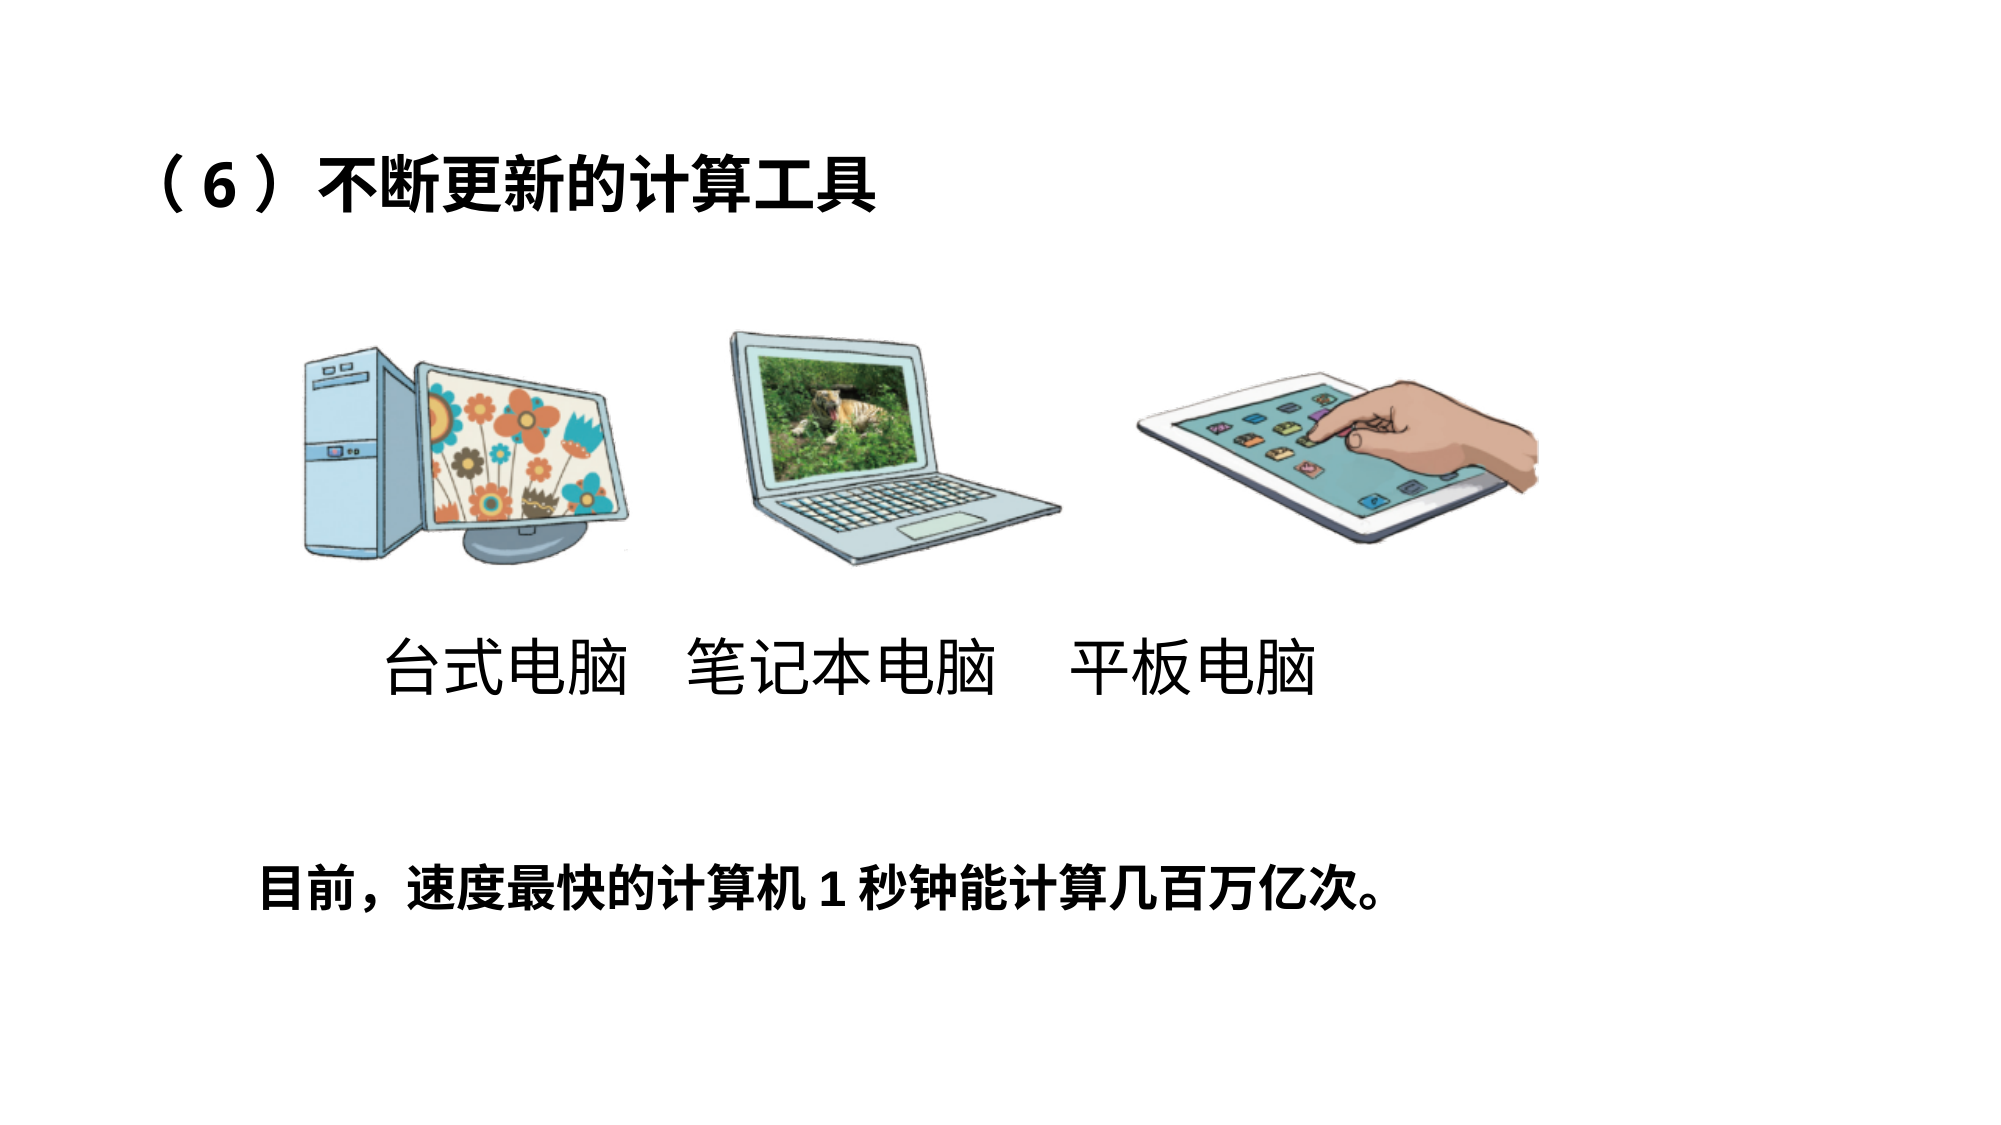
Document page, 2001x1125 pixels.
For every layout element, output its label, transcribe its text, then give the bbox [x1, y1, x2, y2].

picture [300, 319, 1542, 570]
text_box （6）不断更新的计算工具 [108, 135, 1090, 230]
text_box 台式电脑 笔记本电脑 平板电脑 [365, 620, 1565, 711]
text_box 目前，速度最快的计算机1秒钟能计算几百万亿次。 [241, 848, 1518, 924]
